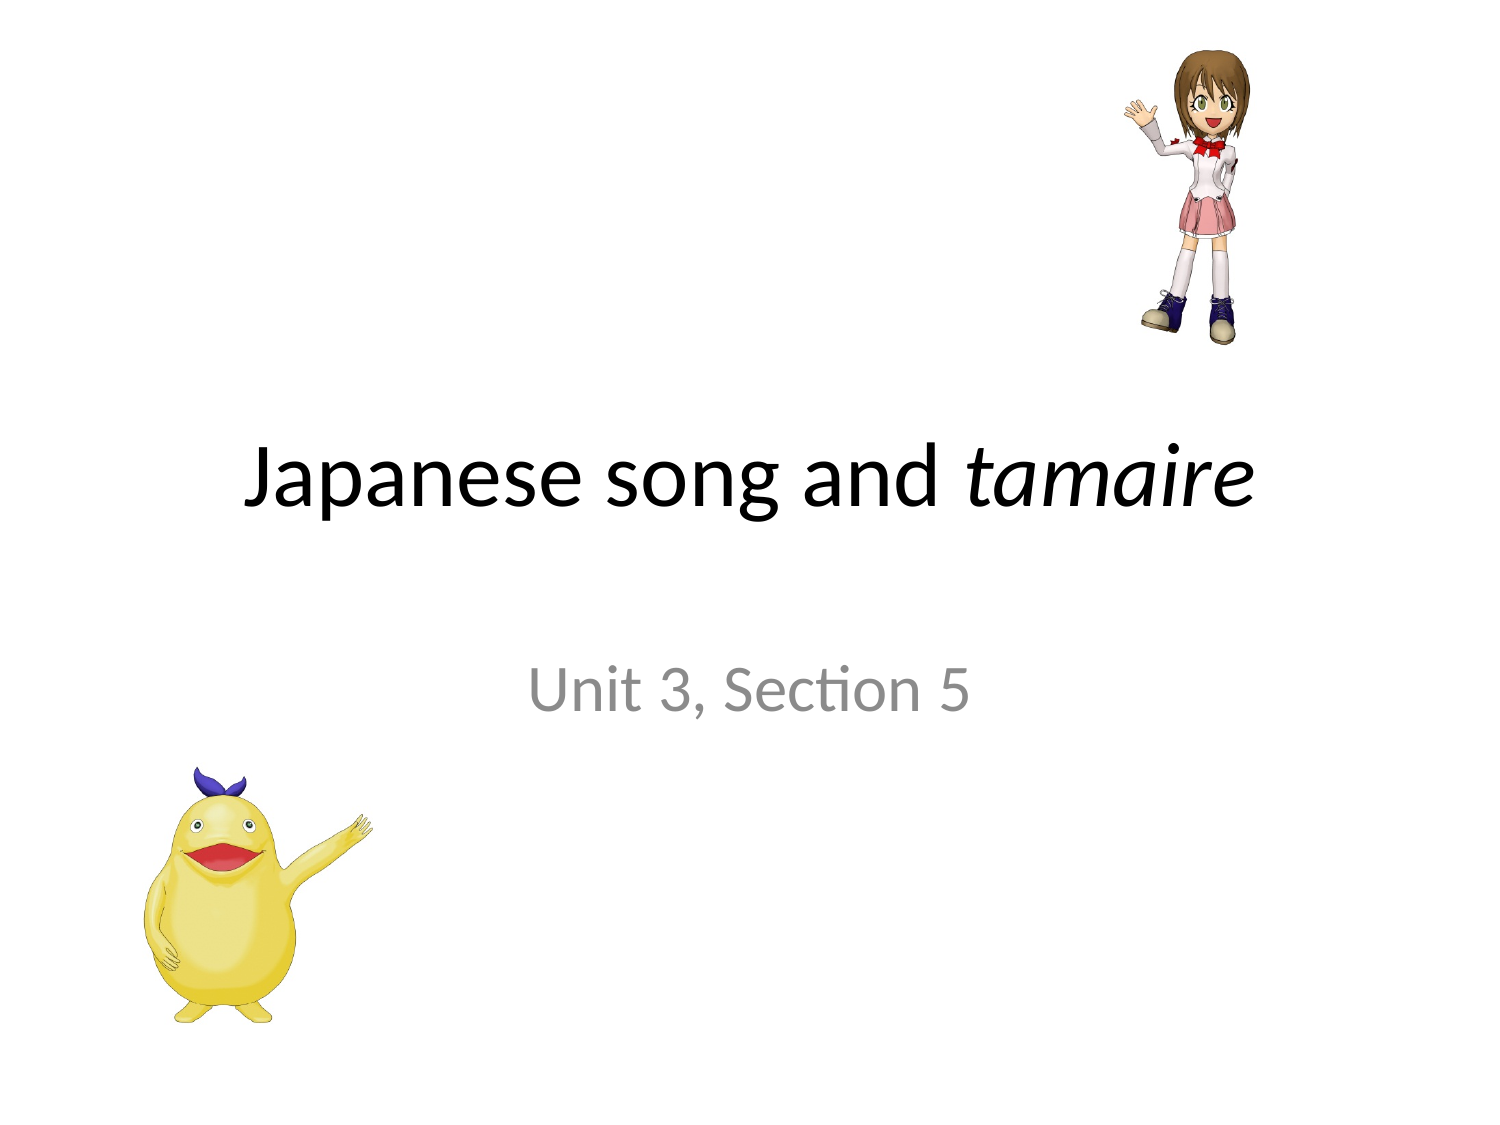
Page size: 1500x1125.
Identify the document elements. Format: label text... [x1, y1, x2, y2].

title Japanese song and tamaire [112, 349, 1388, 591]
subtitle Unit 3, Section 5 [225, 637, 1275, 925]
picture [950, 18, 1448, 351]
picture [11, 751, 438, 1036]
